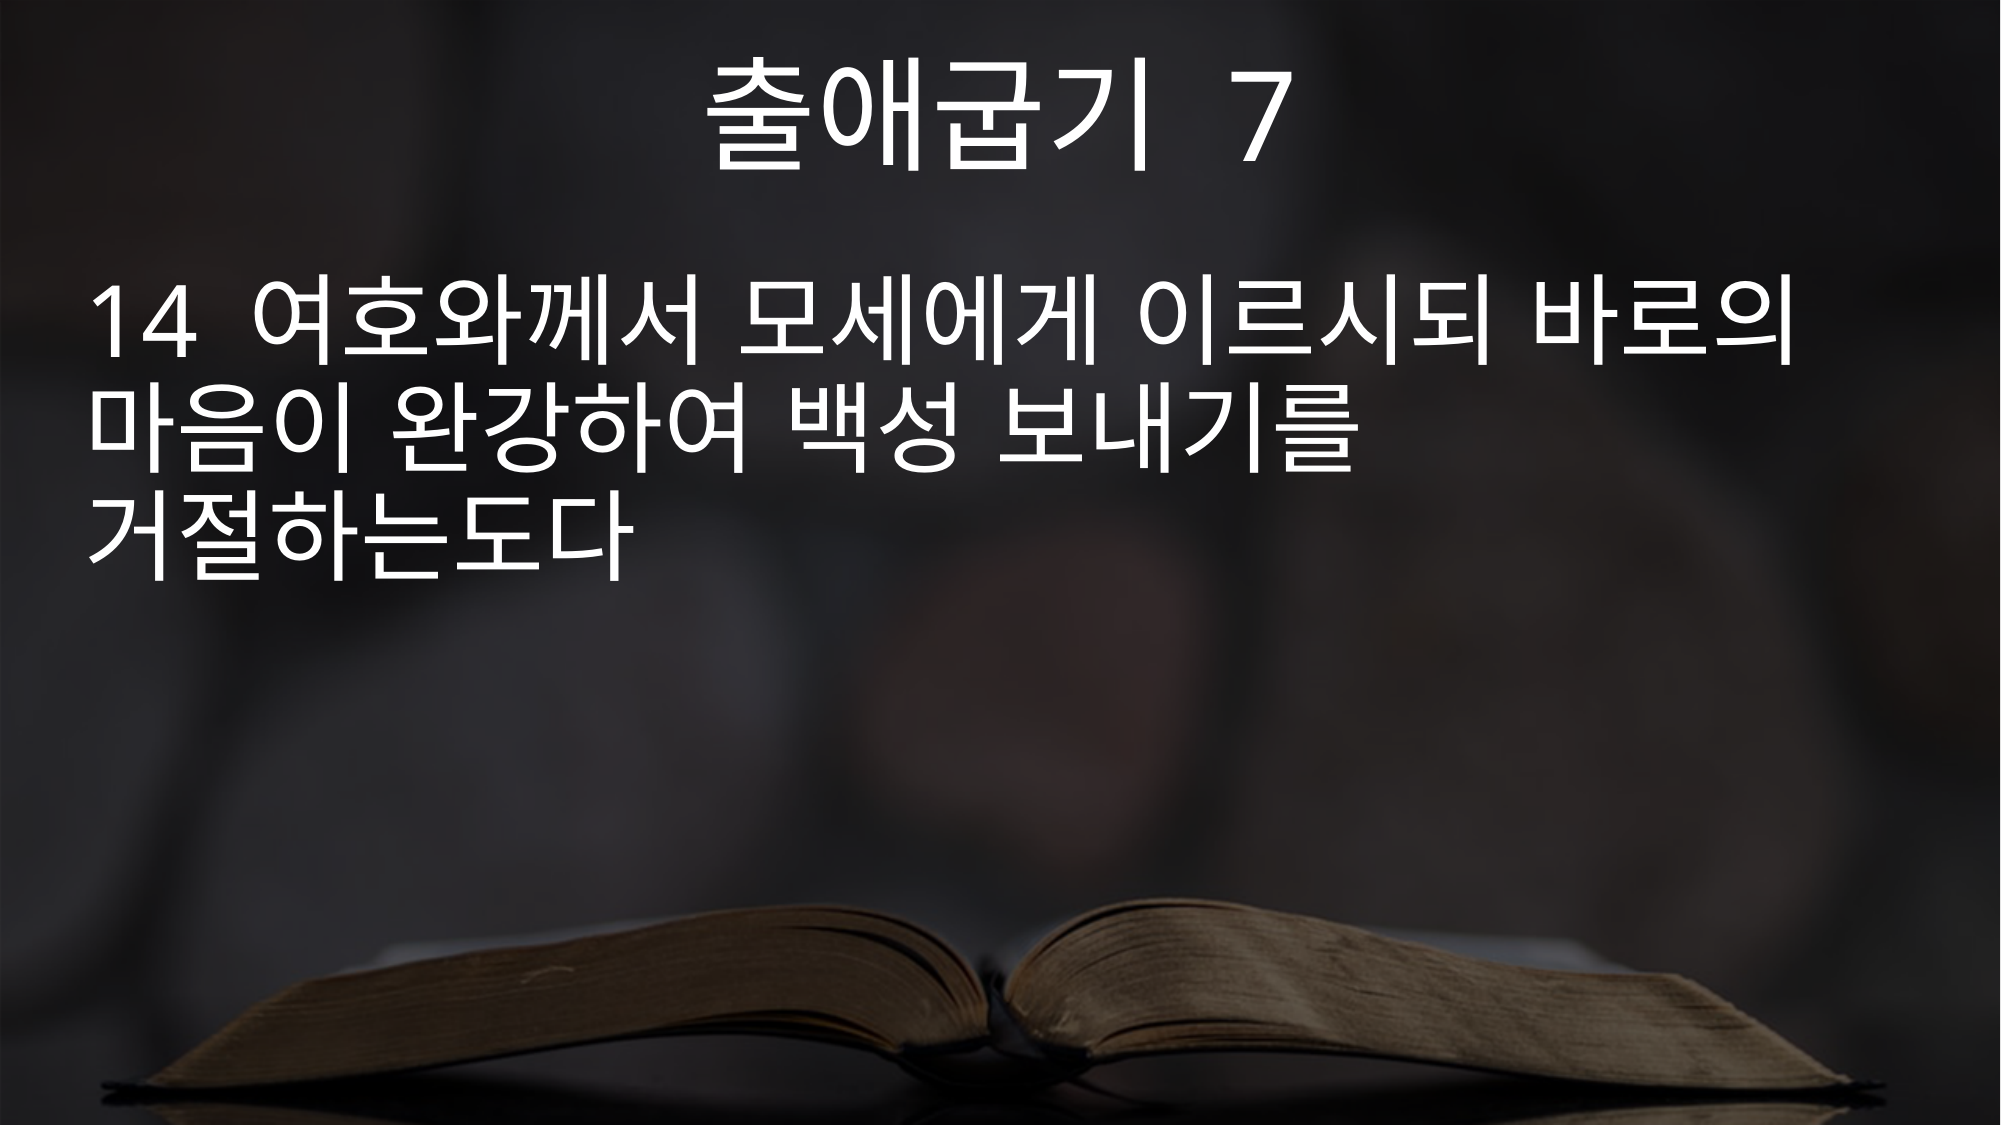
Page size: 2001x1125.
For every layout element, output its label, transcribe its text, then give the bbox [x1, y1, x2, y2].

list 14 여호와께서 모세에게 이르시되 바로의 마음이 완강하여 백성 보내기를 거절하는도다 [69, 263, 1953, 423]
footer 출애굽기 7 [0, 32, 2000, 192]
picture [0, 0, 2001, 1125]
